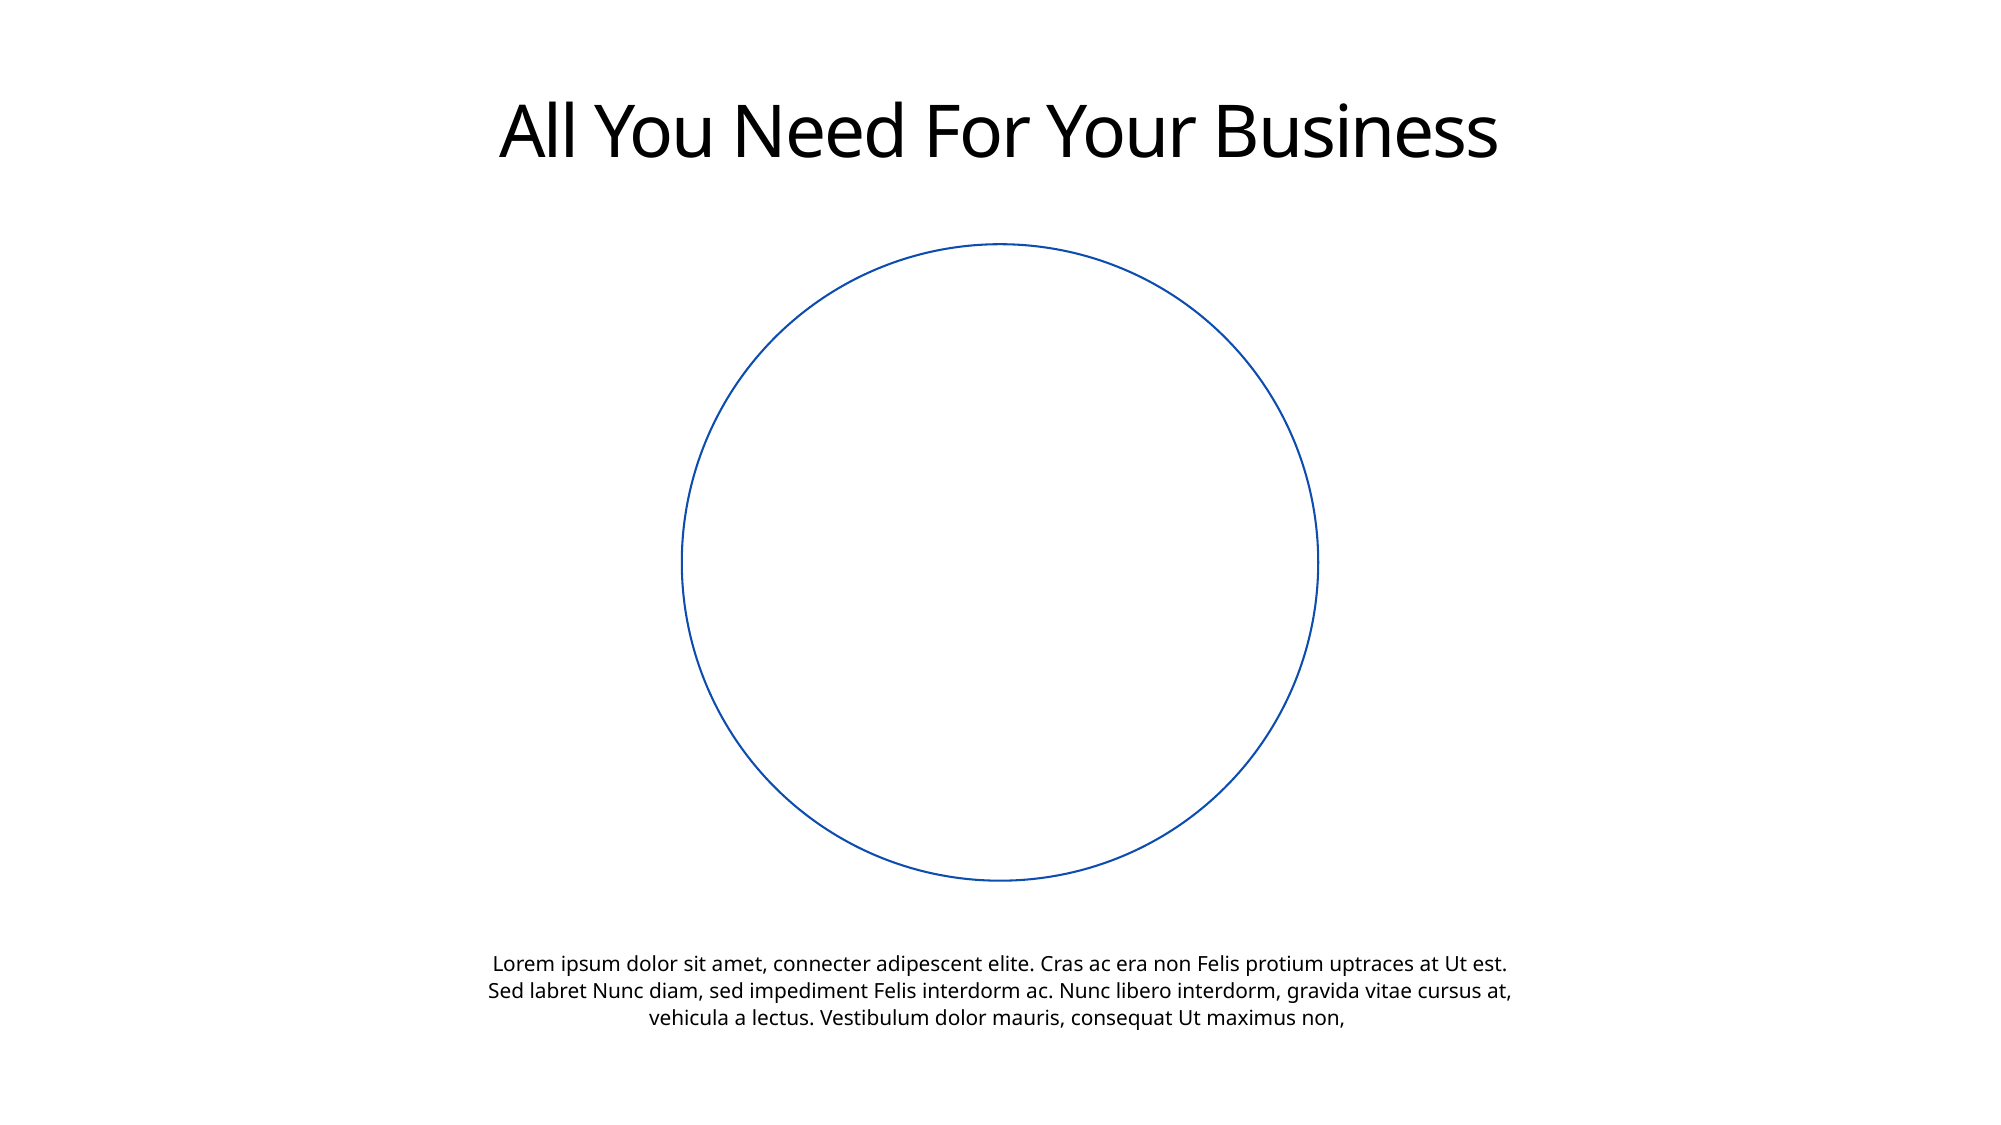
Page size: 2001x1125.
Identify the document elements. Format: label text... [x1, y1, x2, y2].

text_box All You Need For Your Business [398, 91, 1602, 179]
text_box [1261, 378, 1320, 747]
text_box [815, 823, 1185, 882]
text_box [815, 243, 1185, 302]
text_box [680, 378, 739, 747]
text_box Lorem ipsum dolor sit amet, connecter adipescent elite. Cras ac era non Felis protium uptraces at Ut est. Sed labret Nunc diam, sed impediment Felis interdorm ac. Nunc libero interdorm, gravida vitae cursus at, vehicula a lectus. Vestibulum dolor mauris, consequat Ut maximus non, [460, 940, 1540, 1037]
picture [739, 302, 1261, 823]
